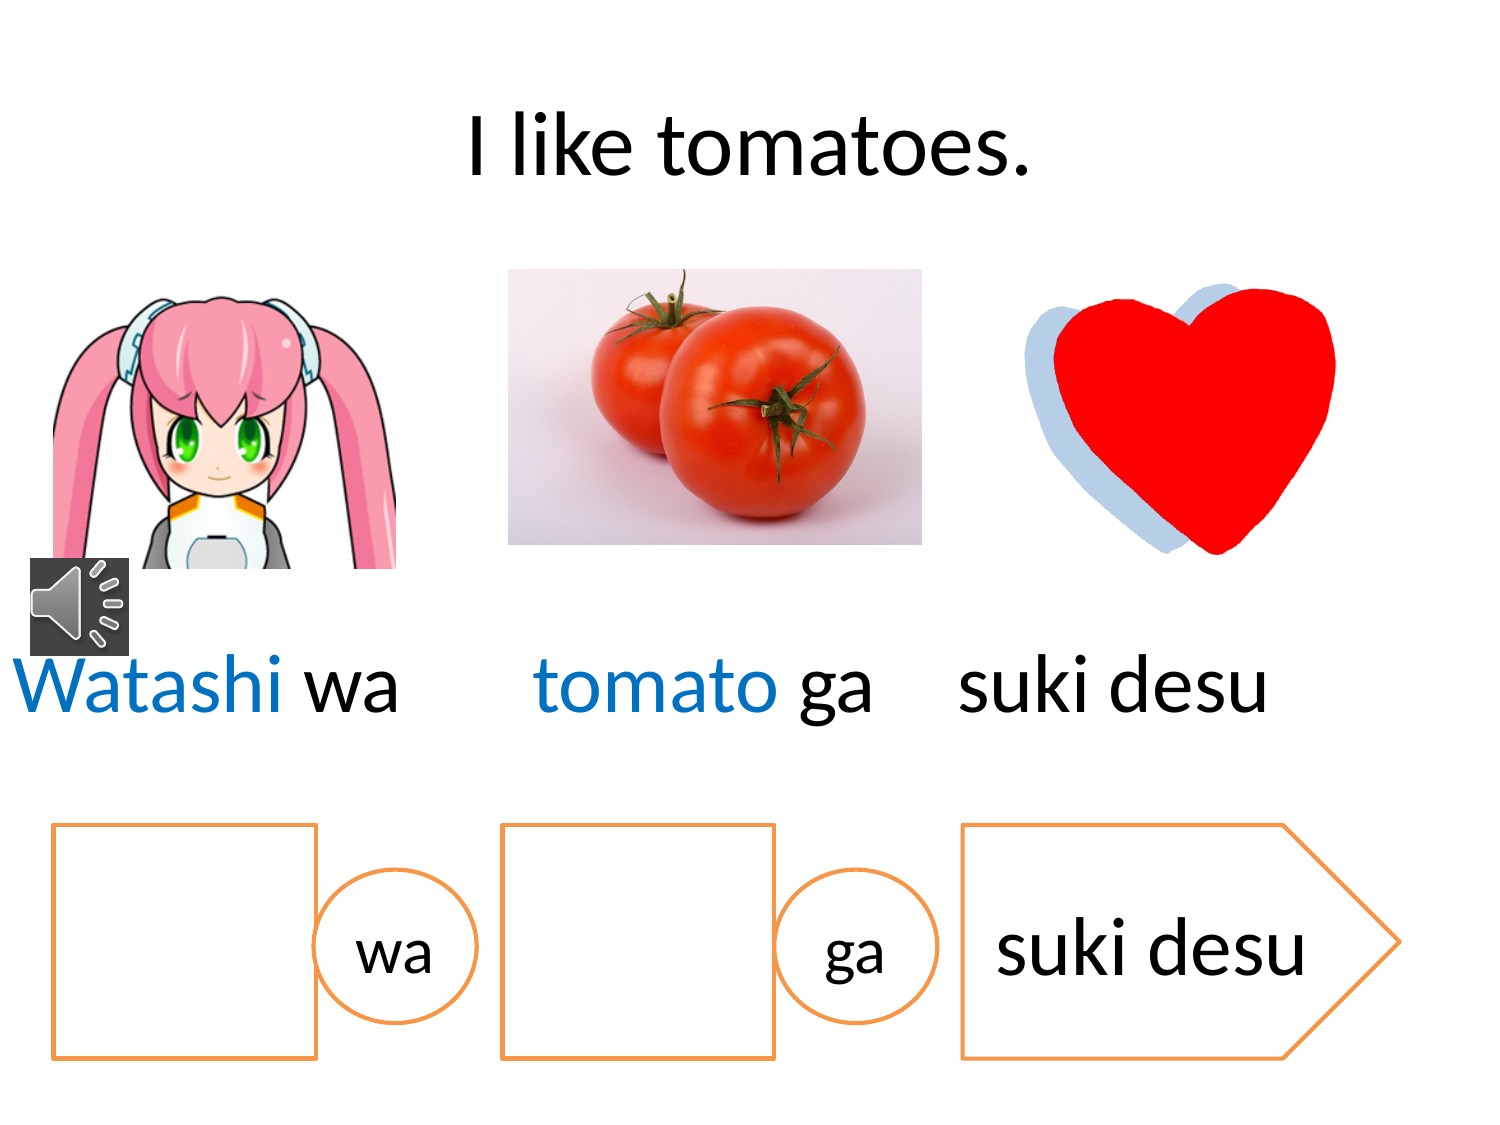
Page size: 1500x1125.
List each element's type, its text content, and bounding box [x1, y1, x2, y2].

title I like tomatoes. [75, 45, 1425, 233]
text_box [500, 823, 776, 1061]
picture [29, 241, 396, 658]
text_box suki desu [942, 621, 1388, 737]
text_box wa [311, 867, 479, 1026]
text_box Watashi wa [0, 621, 443, 737]
text_box suki desu [960, 822, 1402, 1061]
picture [508, 269, 922, 545]
text_box ga [772, 867, 940, 1026]
text_box tomato ga [517, 621, 942, 737]
picture [994, 269, 1355, 576]
text_box [51, 823, 318, 1061]
